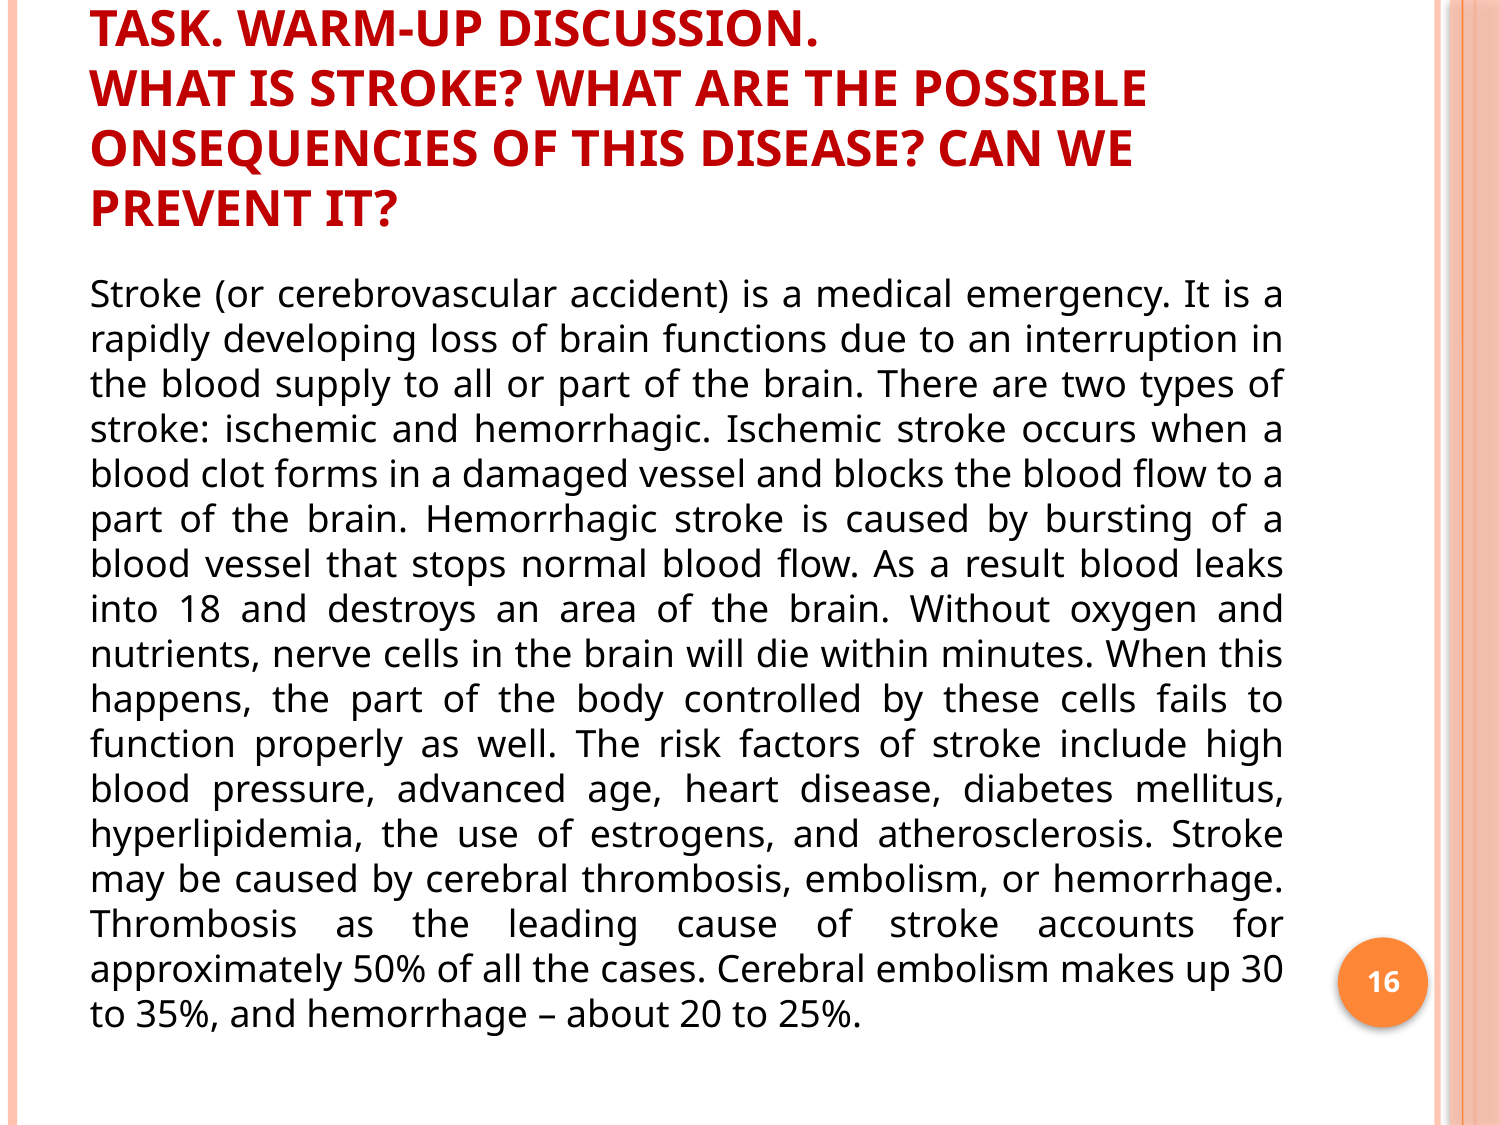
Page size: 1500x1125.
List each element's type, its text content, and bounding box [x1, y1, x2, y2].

title Task. Warm-up discussion. What is stroke? What are the possible onsequencies of this disease? Can we prevent it? [75, 0, 1300, 244]
slide_number 16 [1333, 940, 1434, 1027]
list Stroke (or cerebrovascular accident) is a medical emergency. It is a rapidly developing loss of brain functions due to an interruption in the blood supply to all or part of the brain. There are two types of stroke: ischemic and hemorrhagic. Ischemic stroke occurs when a blood clot forms in a damaged vessel and blocks the blood flow to a part of the brain. Hemorrhagic stroke is caused by bursting of a blood vessel that stops normal blood flow. As a result blood leaks into 18 and destroys an area of the brain. Without oxygen and nutrients, nerve cells in the brain will die within minutes. When this happens, the part of the body controlled by these cells fails to function properly as well. The risk factors of stroke include high blood pressure, advanced age, heart disease, diabetes mellitus, hyperlipidemia, the use of estrogens, and atherosclerosis. Stroke may be caused by cerebral thrombosis, embolism, or hemorrhage. Thrombosis as the leading cause of stroke accounts for approximately 50% of all the cases. Cerebral embolism makes up 30 to 35%, and hemorrhage – about 20 to 25%. [75, 262, 1300, 1062]
